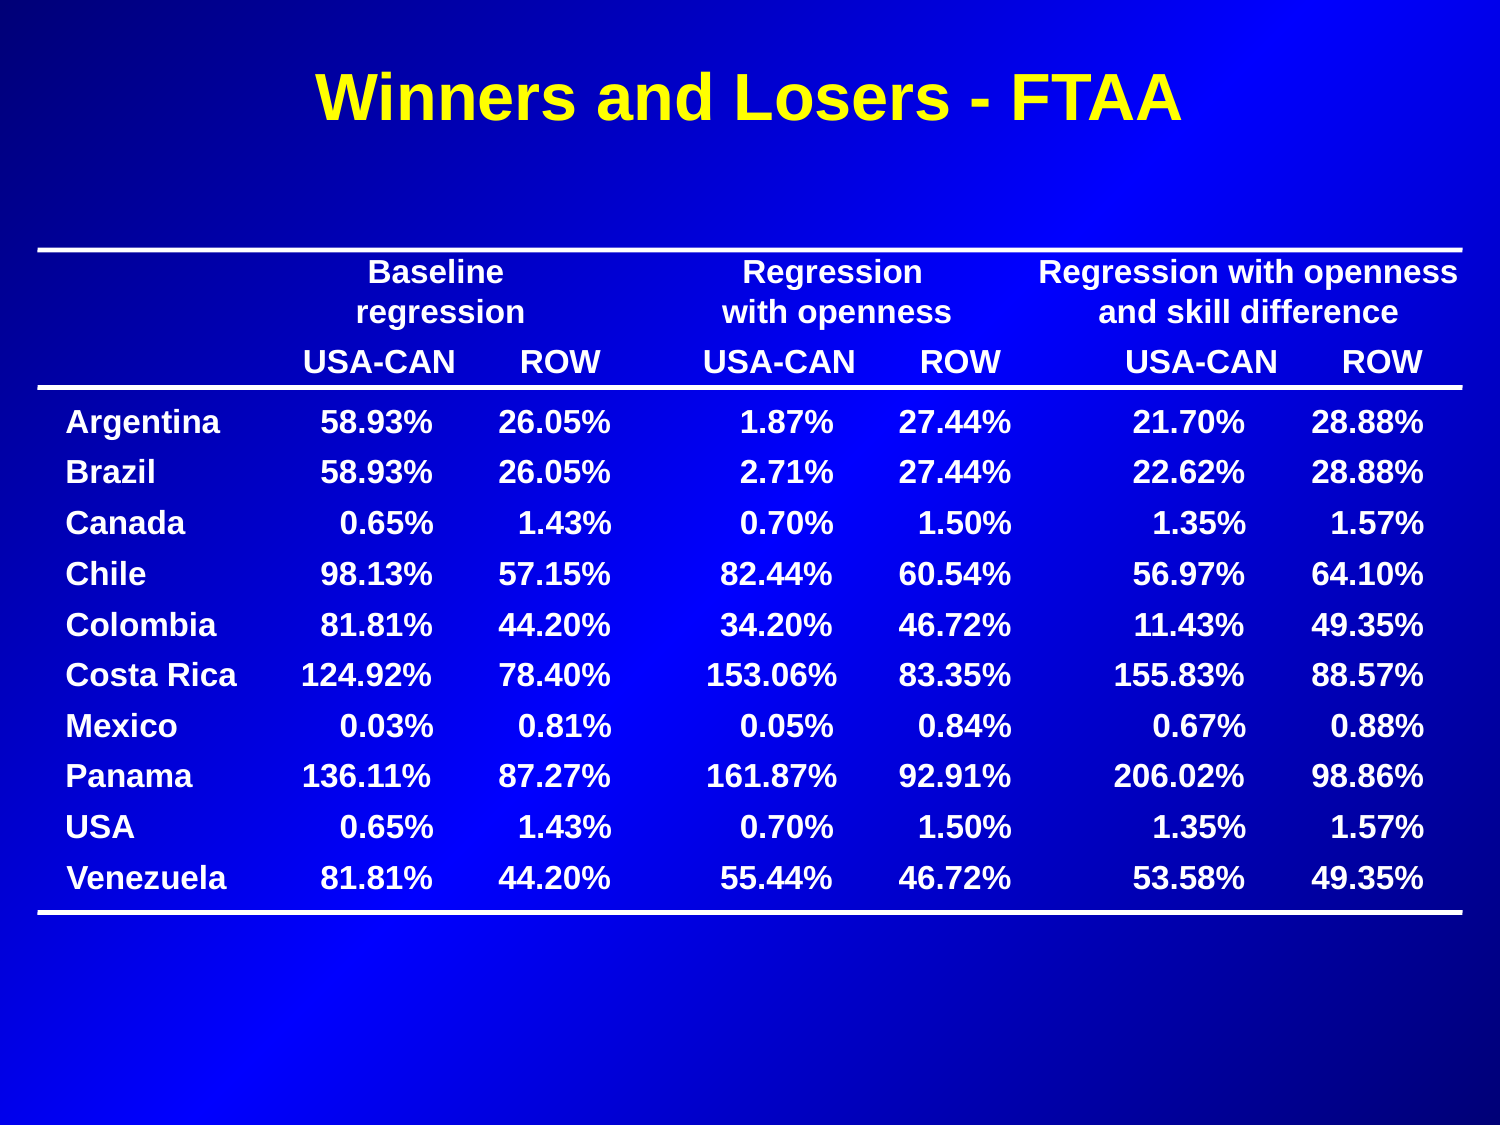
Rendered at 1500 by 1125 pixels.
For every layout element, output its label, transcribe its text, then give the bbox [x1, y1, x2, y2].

text_box 1.43% [517, 501, 613, 542]
text_box 98.13% [320, 552, 434, 593]
text_box Regression with openness and skill difference [1038, 251, 1460, 330]
text_box Argentina [65, 399, 221, 440]
text_box 11.43% [1133, 602, 1245, 643]
text_box 81.81% [320, 602, 434, 643]
text_box 1.35% [1152, 501, 1247, 542]
text_box Costa Rica [65, 653, 238, 694]
text_box 44.20% [498, 602, 612, 643]
text_box 81.81% [320, 855, 434, 896]
text_box 49.35% [1311, 855, 1425, 896]
text_box Baseline regression [355, 249, 526, 330]
text_box 0.70% [739, 501, 835, 542]
text_box 55.44% [720, 855, 834, 896]
text_box Venezuela [66, 855, 228, 896]
text_box Colombia [65, 602, 217, 643]
text_box 124.92% [300, 653, 433, 694]
text_box USA-CAN [302, 340, 457, 381]
text_box 21.70% [1132, 399, 1246, 440]
text_box 56.97% [1132, 552, 1246, 593]
text_box 153.06% [706, 653, 838, 694]
text_box 28.88% [1311, 399, 1425, 440]
text_box 0.70% [739, 805, 835, 846]
text_box 83.35% [898, 653, 1012, 694]
text_box 98.86% [1311, 754, 1425, 795]
text_box 0.67% [1152, 704, 1247, 745]
text_box Regression with openness [721, 251, 953, 330]
text_box 87.27% [498, 754, 612, 795]
text_box USA [65, 805, 136, 846]
text_box Canada [65, 501, 186, 542]
text_box 92.91% [898, 754, 1012, 795]
text_box 78.40% [498, 653, 612, 694]
text_box 0.05% [739, 704, 835, 745]
text_box 1.50% [917, 805, 1013, 846]
text_box 53.58% [1132, 855, 1246, 896]
text_box 0.65% [339, 501, 434, 542]
text_box 1.57% [1330, 501, 1425, 542]
text_box 22.62% [1132, 450, 1246, 491]
text_box Winners and Losers - FTAA [112, 0, 1388, 188]
text_box Brazil [65, 450, 157, 491]
text_box 1.87% [739, 399, 835, 440]
text_box 58.93% [320, 399, 434, 440]
text_box 1.43% [517, 805, 613, 846]
text_box 1.50% [917, 501, 1013, 542]
text_box 46.72% [898, 602, 1012, 643]
text_box ROW [919, 340, 1002, 381]
text_box 136.11% [301, 754, 432, 795]
text_box 1.57% [1330, 805, 1425, 846]
text_box 0.81% [517, 704, 613, 745]
text_box 57.15% [498, 552, 612, 593]
text_box 27.44% [898, 450, 1012, 491]
text_box 2.71% [739, 450, 835, 491]
text_box 82.44% [720, 552, 834, 593]
text_box 26.05% [498, 399, 612, 440]
text_box 0.03% [339, 704, 434, 745]
text_box 155.83% [1113, 653, 1246, 694]
text_box 46.72% [898, 855, 1012, 896]
text_box 0.88% [1330, 704, 1425, 745]
text_box 0.84% [917, 704, 1013, 745]
text_box 26.05% [498, 450, 612, 491]
text_box 34.20% [720, 602, 834, 643]
text_box Mexico [65, 704, 179, 745]
text_box ROW [519, 340, 602, 381]
text_box 58.93% [320, 450, 434, 491]
text_box ROW [1341, 340, 1424, 381]
text_box 88.57% [1311, 653, 1425, 694]
text_box Chile [65, 552, 147, 593]
text_box 1.35% [1152, 805, 1247, 846]
text_box 206.02% [1113, 754, 1246, 795]
text_box USA-CAN [1124, 340, 1279, 381]
text_box 44.20% [498, 855, 612, 896]
text_box Panama [65, 754, 193, 795]
text_box 60.54% [898, 552, 1012, 593]
text_box 0.65% [339, 805, 434, 846]
text_box 28.88% [1311, 450, 1425, 491]
text_box 27.44% [898, 399, 1012, 440]
text_box 64.10% [1311, 552, 1425, 593]
text_box 49.35% [1311, 602, 1425, 643]
text_box 161.87% [706, 754, 838, 795]
text_box USA-CAN [702, 340, 857, 381]
